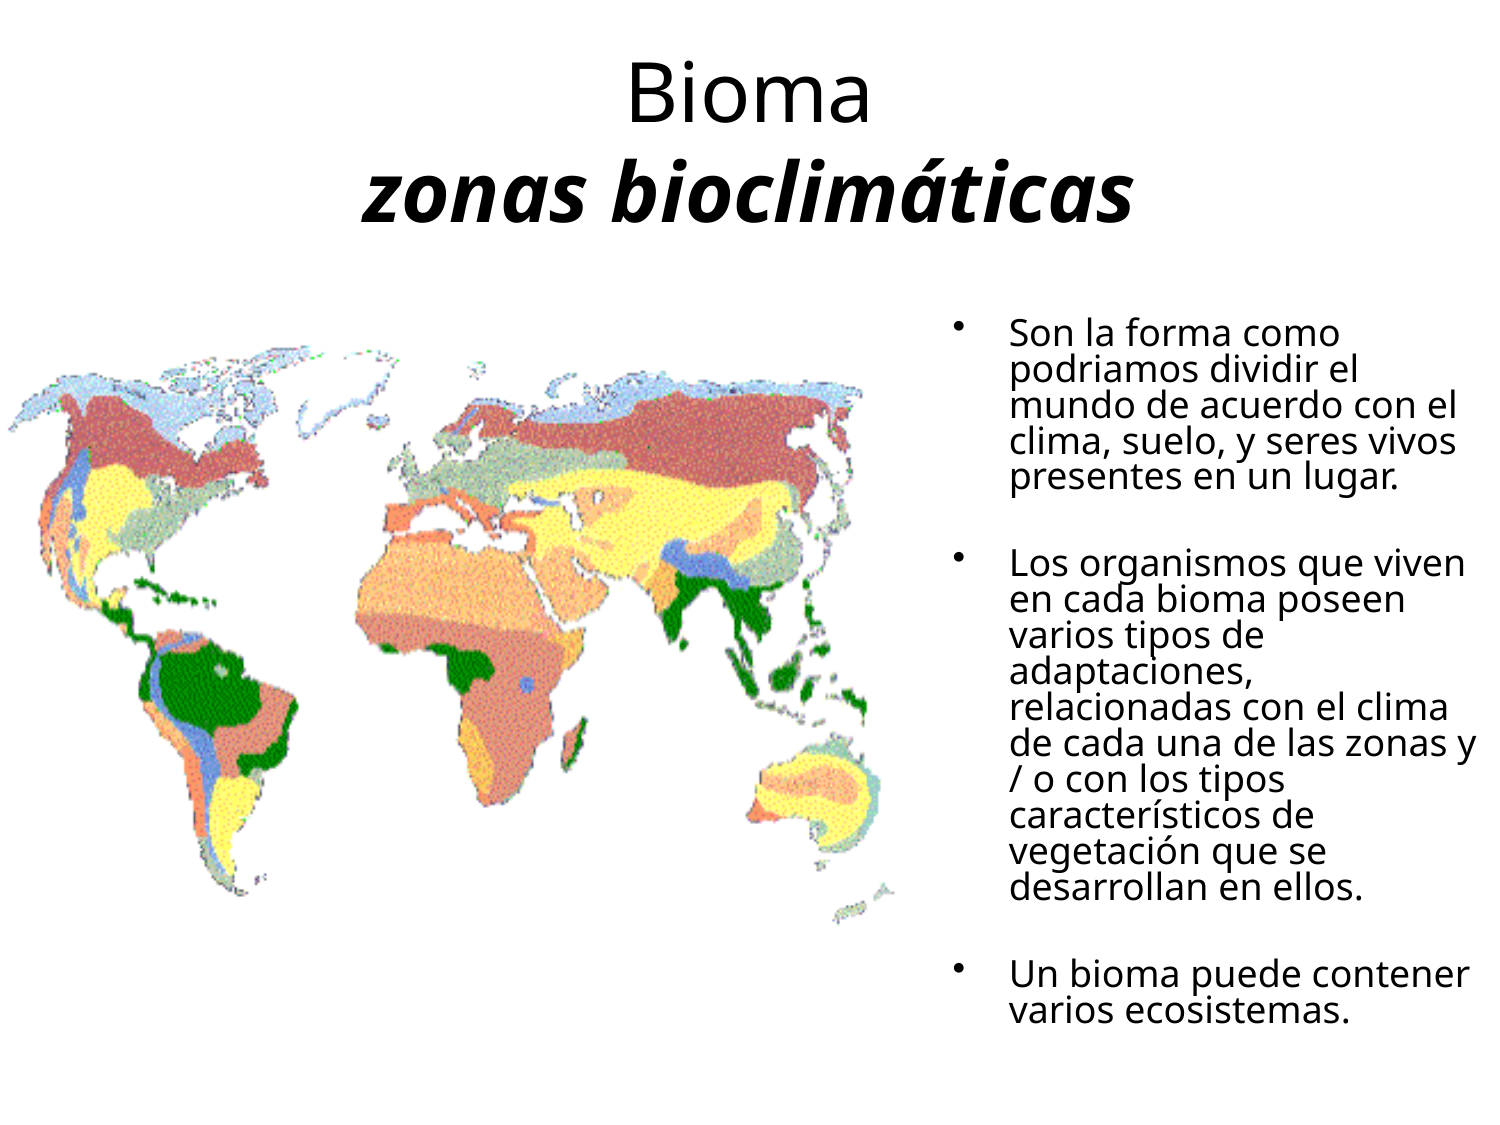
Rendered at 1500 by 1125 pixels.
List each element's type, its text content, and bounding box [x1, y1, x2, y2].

picture [0, 312, 913, 929]
title Bioma zonas bioclimáticas [74, 44, 1426, 233]
list Son la forma como podriamos dividir el mundo de acuerdo con el clima, suelo, y seres vivos presentes en un lugar. Los organismos que viven en cada bioma poseen varios tipos de adaptaciones, relacionadas con el clima de cada una de las zonas y / o con los tipos característicos de vegetación que se desarrollan en ellos. Un bioma puede contener varios ecosistemas. [937, 262, 1500, 1006]
